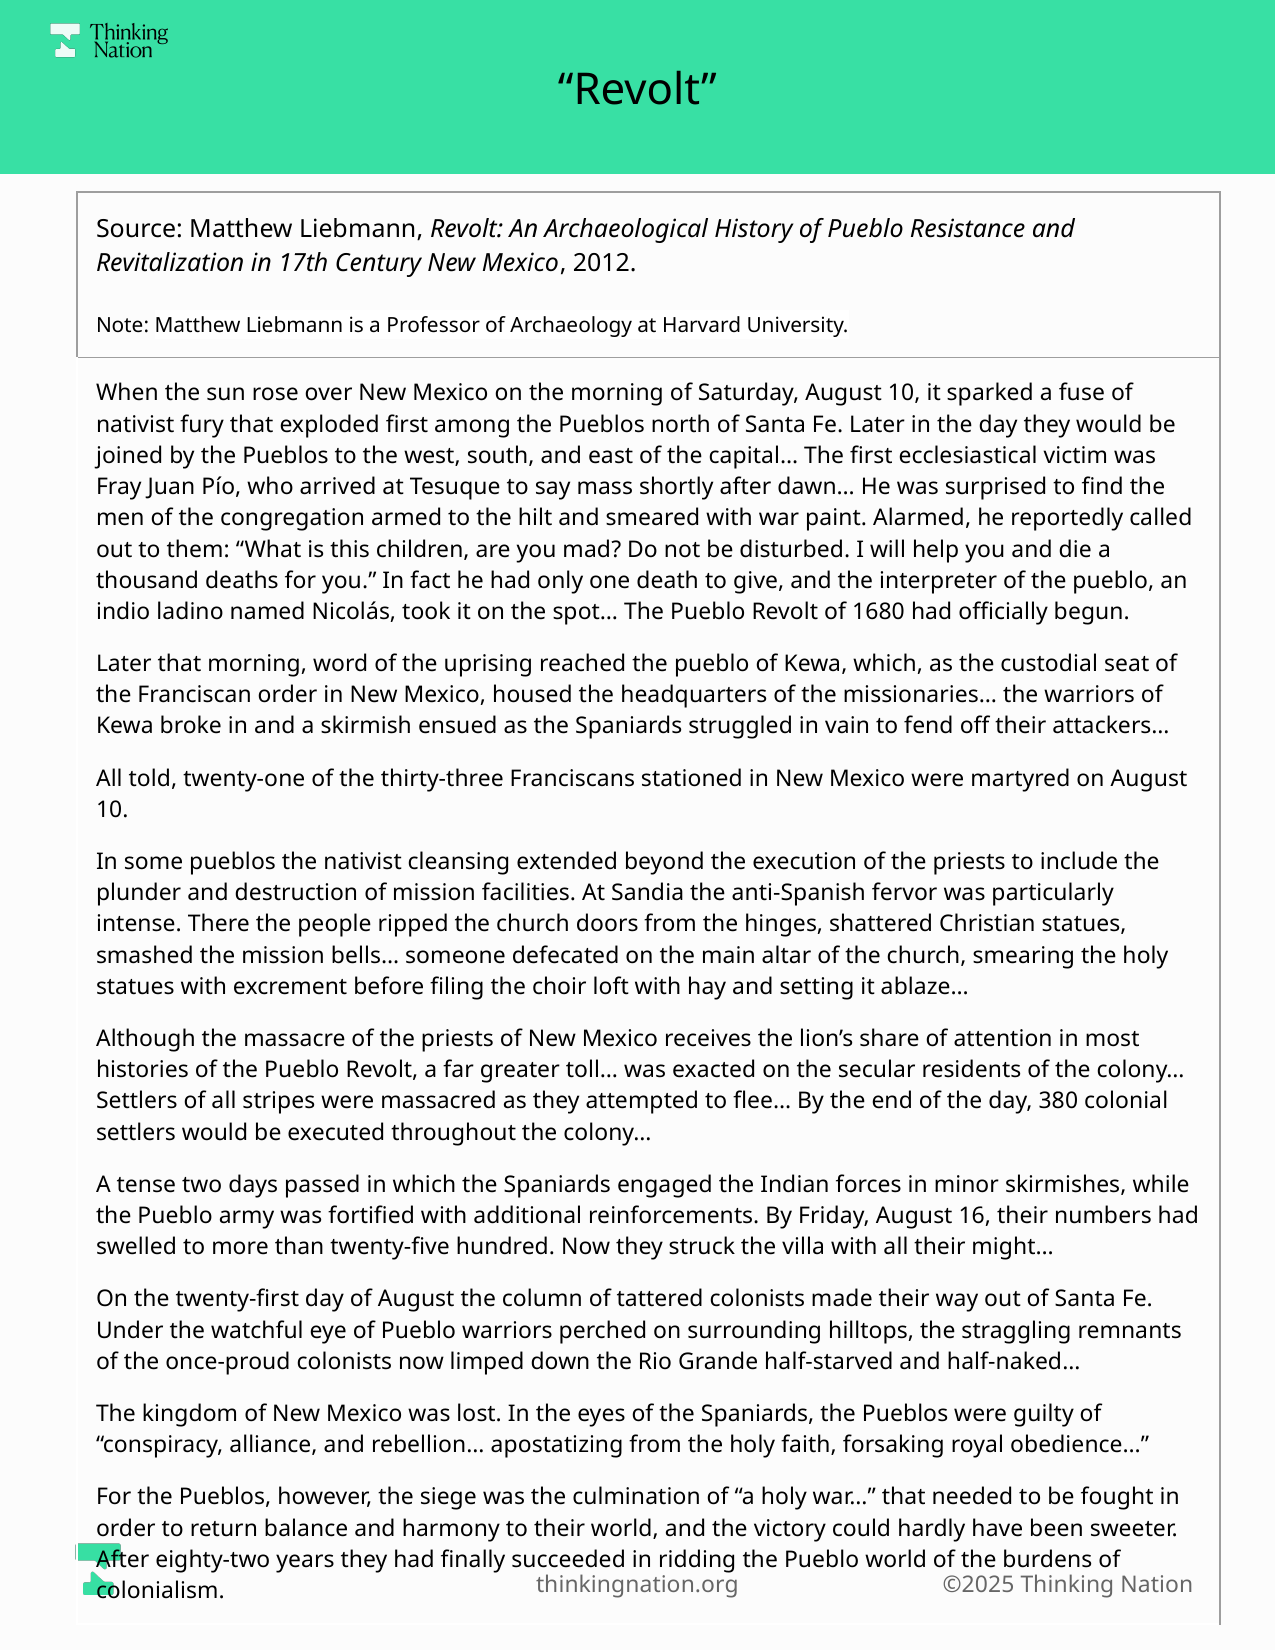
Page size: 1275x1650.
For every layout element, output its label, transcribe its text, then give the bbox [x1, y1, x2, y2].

picture [36, 12, 172, 69]
picture [62, 1533, 134, 1605]
table_header Source: Matthew Liebmann, Revolt: An Archaeological History of Pueblo Resistance and Revitalization in 17th Century New Mexico, 2012. Note: Matthew Liebmann is a Professor of Archaeology at Harvard University. [78, 193, 1219, 357]
text_box “Revolt” [0, 0, 1275, 174]
table_cell When the sun rose over New Mexico on the morning of Saturday, August 10, it sparked a fuse of nativist fury that exploded first among the Pueblos north of Santa Fe. Later in the day they would be joined by the Pueblos to the west, south, and east of the capital… The first ecclesiastical victim was Fray Juan Pío, who arrived at Tesuque to say mass shortly after dawn… He was surprised to find the men of the congregation armed to the hilt and smeared with war paint. Alarmed, he reportedly called out to them: “What is this children, are you mad? Do not be disturbed. I will help you and die a thousand deaths for you.” In fact he had only one death to give, and the interpreter of the pueblo, an indio ladino named Nicolás, took it on the spot… The Pueblo Revolt of 1680 had officially begun. Later that morning, word of the uprising reached the pueblo of Kewa, which, as the custodial seat of the Franciscan order in New Mexico, housed the headquarters of the missionaries… the warriors of Kewa broke in and a skirmish ensued as the Spaniards struggled in vain to fend off their attackers… All told, twenty-one of the thirty-three Franciscans stationed in New Mexico were martyred on August 10. In some pueblos the nativist cleansing extended beyond the execution of the priests to include the plunder and destruction of mission facilities. At Sandia the anti-Spanish fervor was particularly intense. There the people ripped the church doors from the hinges, shattered Christian statues, smashed the mission bells… someone defecated on the main altar of the church, smearing the holy statues with excrement before filing the choir loft with hay and setting it ablaze… Although the massacre of the priests of New Mexico receives the lion’s share of attention in most histories of the Pueblo Revolt, a far greater toll… was exacted on the secular residents of the colony… Settlers of all stripes were massacred as they attempted to flee… By the end of the day, 380 colonial settlers would be executed throughout the colony… A tense two days passed in which the Spaniards engaged the Indian forces in minor skirmishes, while the Pueblo army was fortified with additional reinforcements. By Friday, August 16, their numbers had swelled to more than twenty-five hundred. Now they struck the villa with all their might… On the twenty-first day of August the column of tattered colonists made their way out of Santa Fe. Under the watchful eye of Pueblo warriors perched on surrounding hilltops, the straggling remnants of the once-proud colonists now limped down the Rio Grande half-starved and half-naked… The kingdom of New Mexico was lost. In the eyes of the Spaniards, the Pueblos were guilty of “conspiracy, alliance, and rebellion… apostatizing from the holy faith, forsaking royal obedience…” For the Pueblos, however, the siege was the culmination of “a holy war…” that needed to be fought in order to return balance and harmony to their world, and the victory could hardly have been sweeter. After eighty-two years they had finally succeeded in ridding the Pueblo world of the burdens of colonialism. [78, 358, 1219, 1623]
